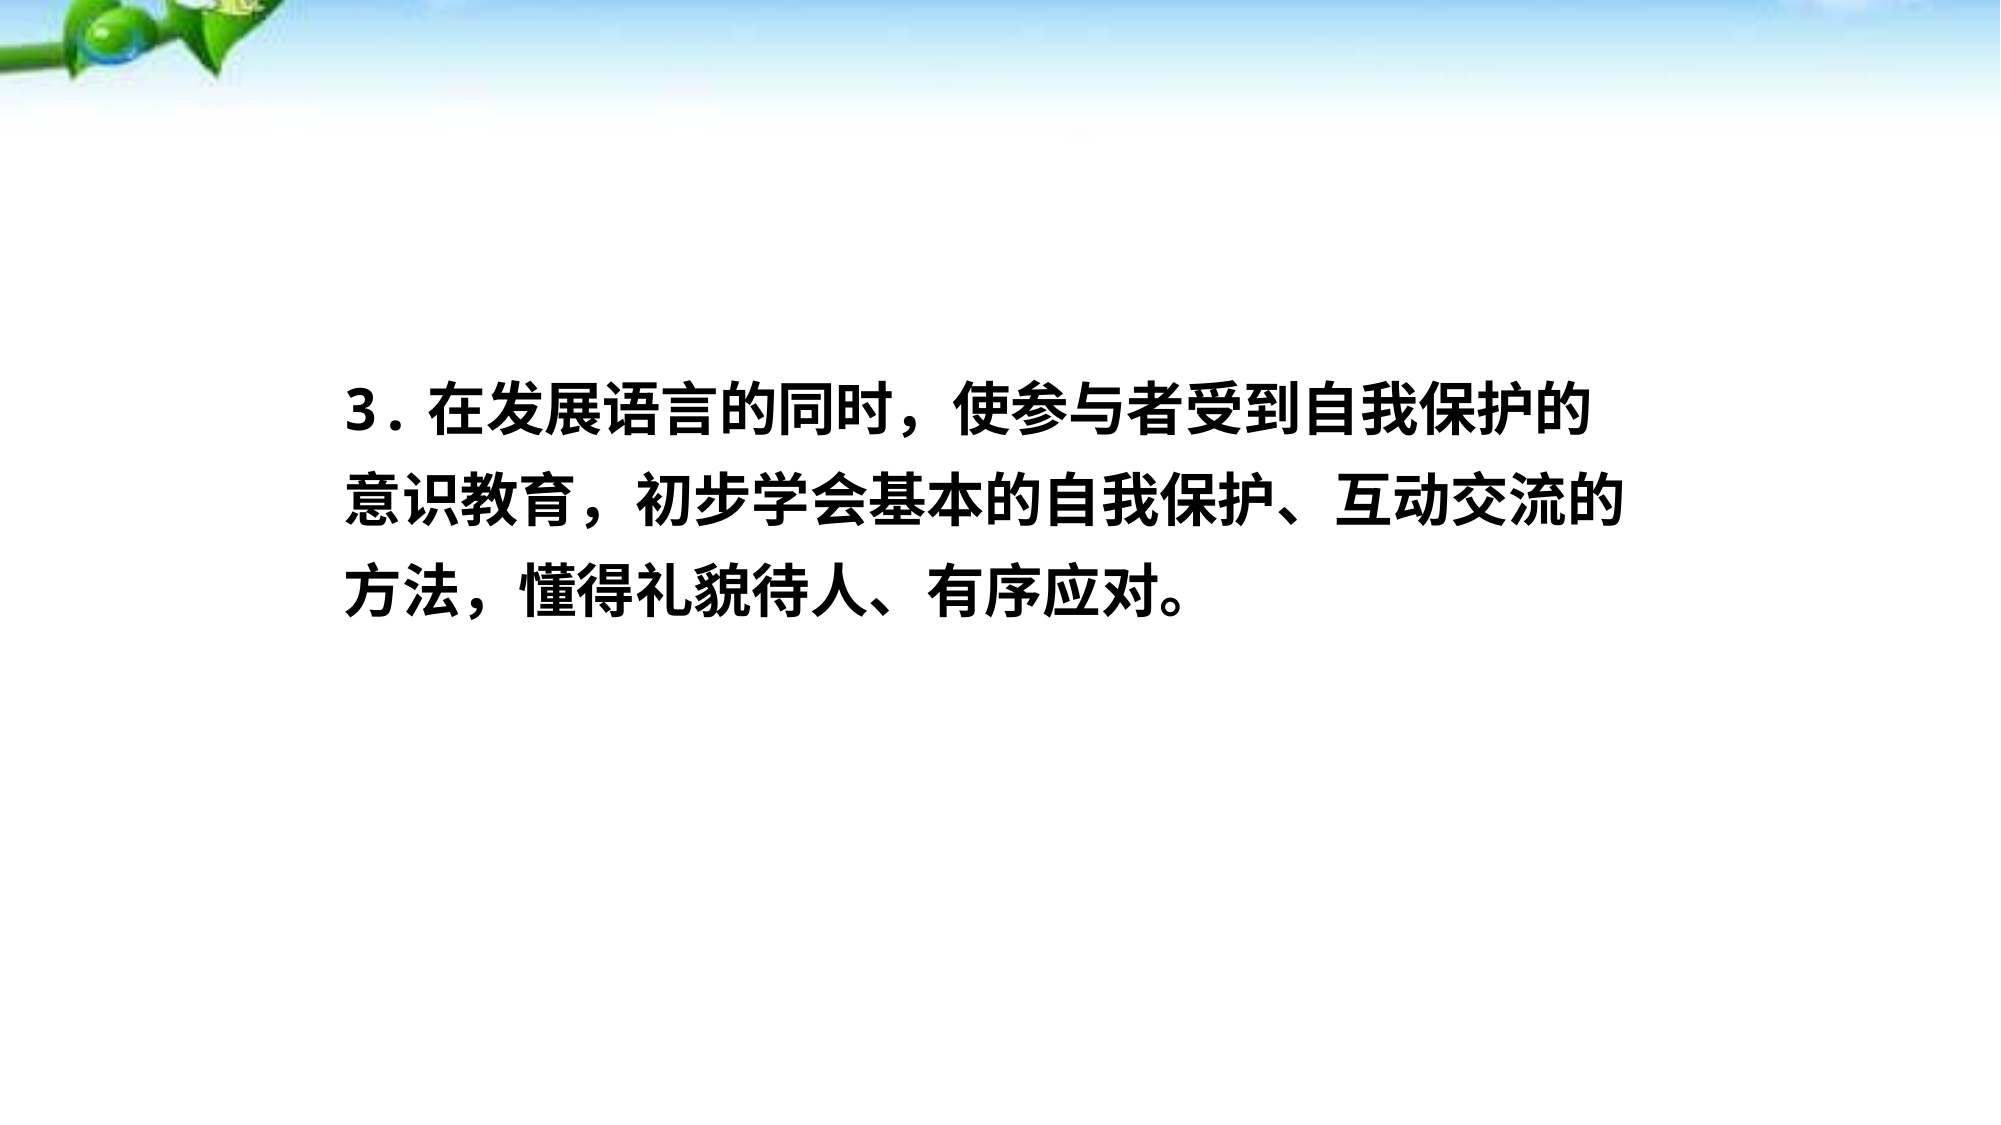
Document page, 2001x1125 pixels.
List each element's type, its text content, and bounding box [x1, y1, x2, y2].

text_box 3.在发展语言的同时，使参与者受到自我保护的意识教育，初步学会基本的自我保护、互动交流的方法，懂得礼貌待人、有序应对。 [329, 344, 1664, 632]
picture [0, 0, 2001, 1125]
